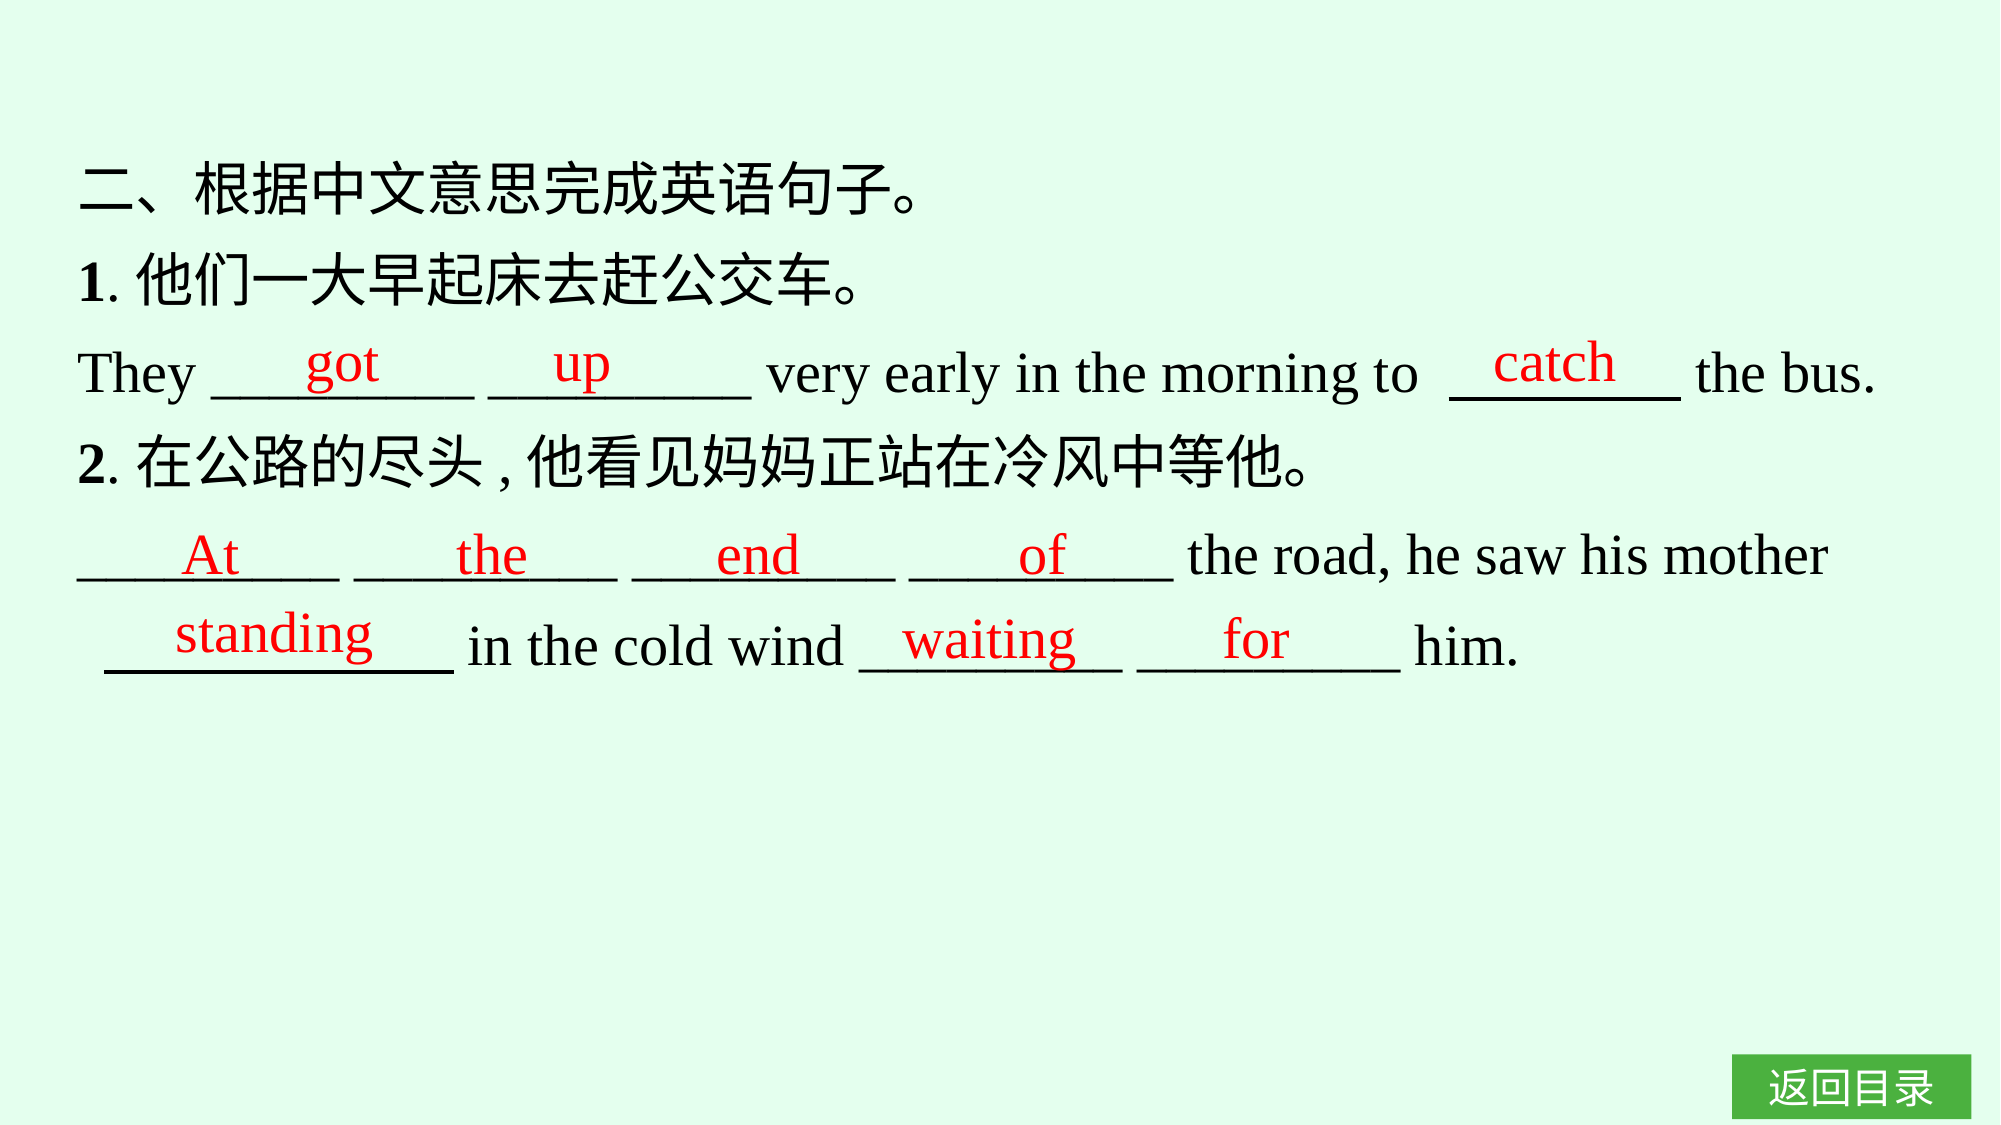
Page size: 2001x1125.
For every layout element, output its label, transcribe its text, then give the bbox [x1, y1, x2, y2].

text_box got up [290, 301, 628, 401]
text_box At the end of [166, 494, 1083, 594]
text_box standing [161, 572, 389, 672]
text_box waiting for [887, 578, 1306, 678]
text_box 二、根据中文意思完成英语句子。 1.他们一大早起床去赶公交车。 They _________ _________ very early in the morning to the bus. 2.在公路的尽头,他看见妈妈正站在冷风中等他。 _________ _________ _________ _________ the road, he saw his mother in the cold wind _________ _________ him. [62, 124, 1938, 685]
text_box catch [1478, 301, 1632, 401]
